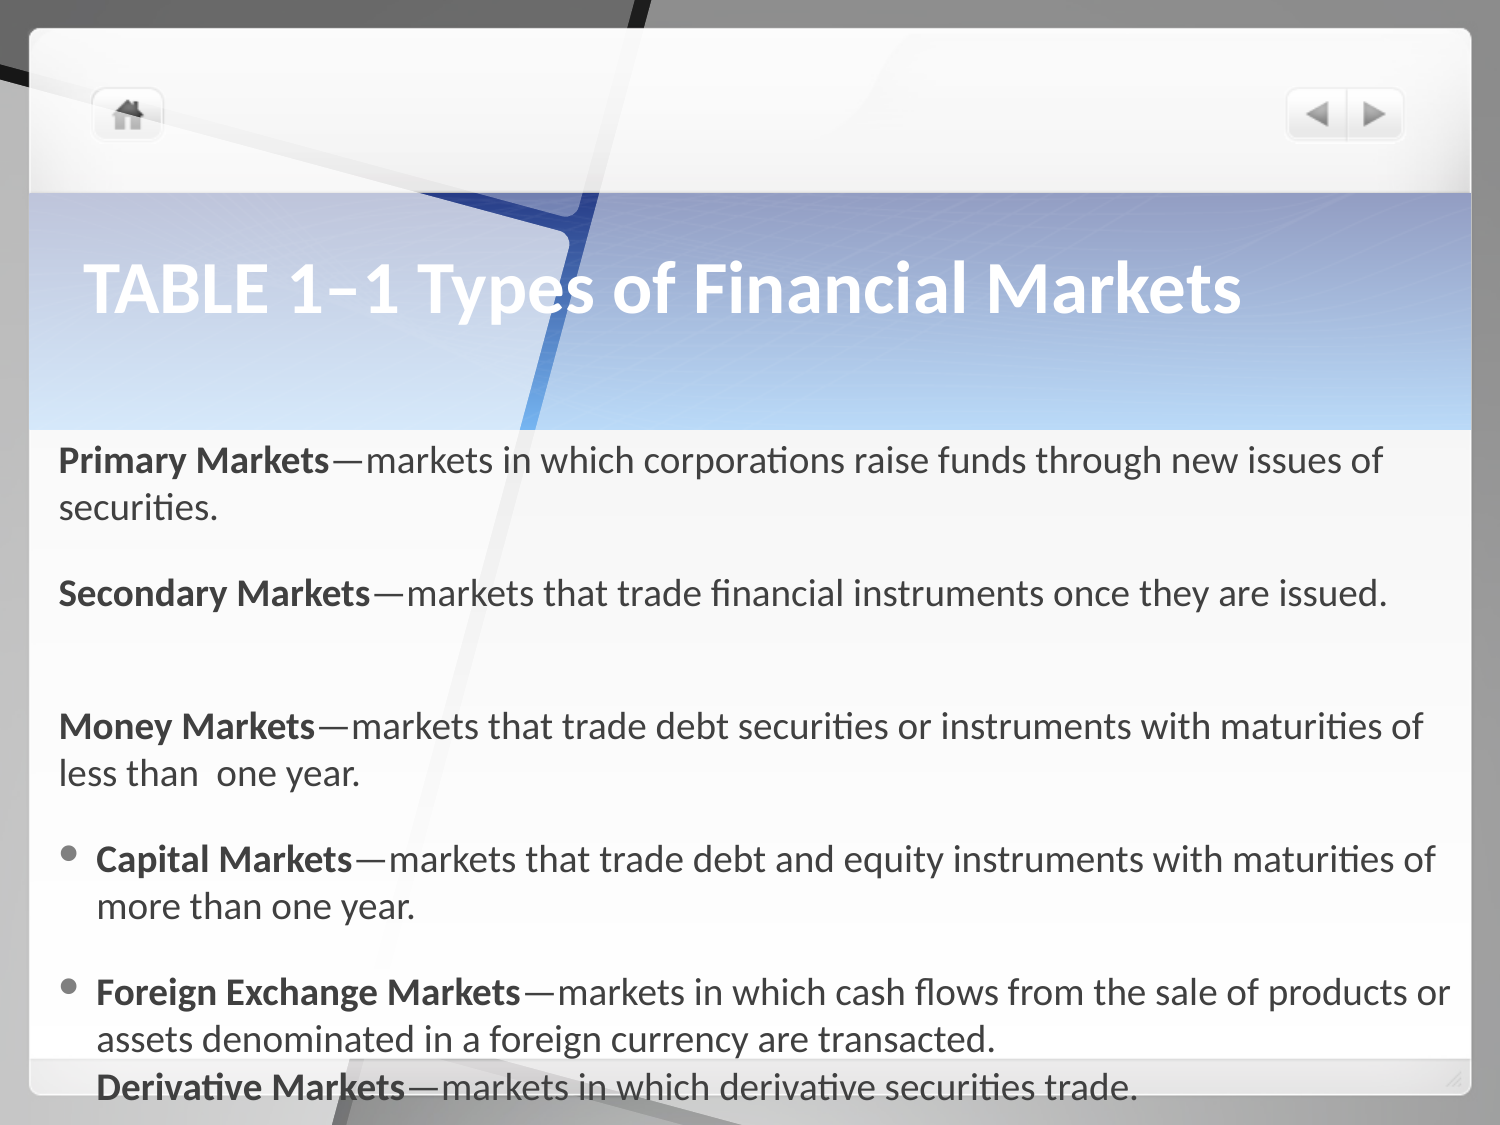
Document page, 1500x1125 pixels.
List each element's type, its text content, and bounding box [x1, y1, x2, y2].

picture [0, 0, 651, 238]
list Primary Markets—markets in which corporations raise funds through new issues of securities. Secondary Markets—markets that trade financial instruments once they are issued. Money Markets—markets that trade debt securities or instruments with maturities of less than one year. Capital Markets—markets that trade debt and equity instruments with maturities of more than one year. Foreign Exchange Markets—markets in which cash flows from the sale of products or assets denominated in a foreign currency are transacted. Derivative Markets—markets in which derivative securities trade. [43, 426, 1474, 1125]
title TABLE 1–1 Types of Financial Markets [68, 238, 1432, 426]
